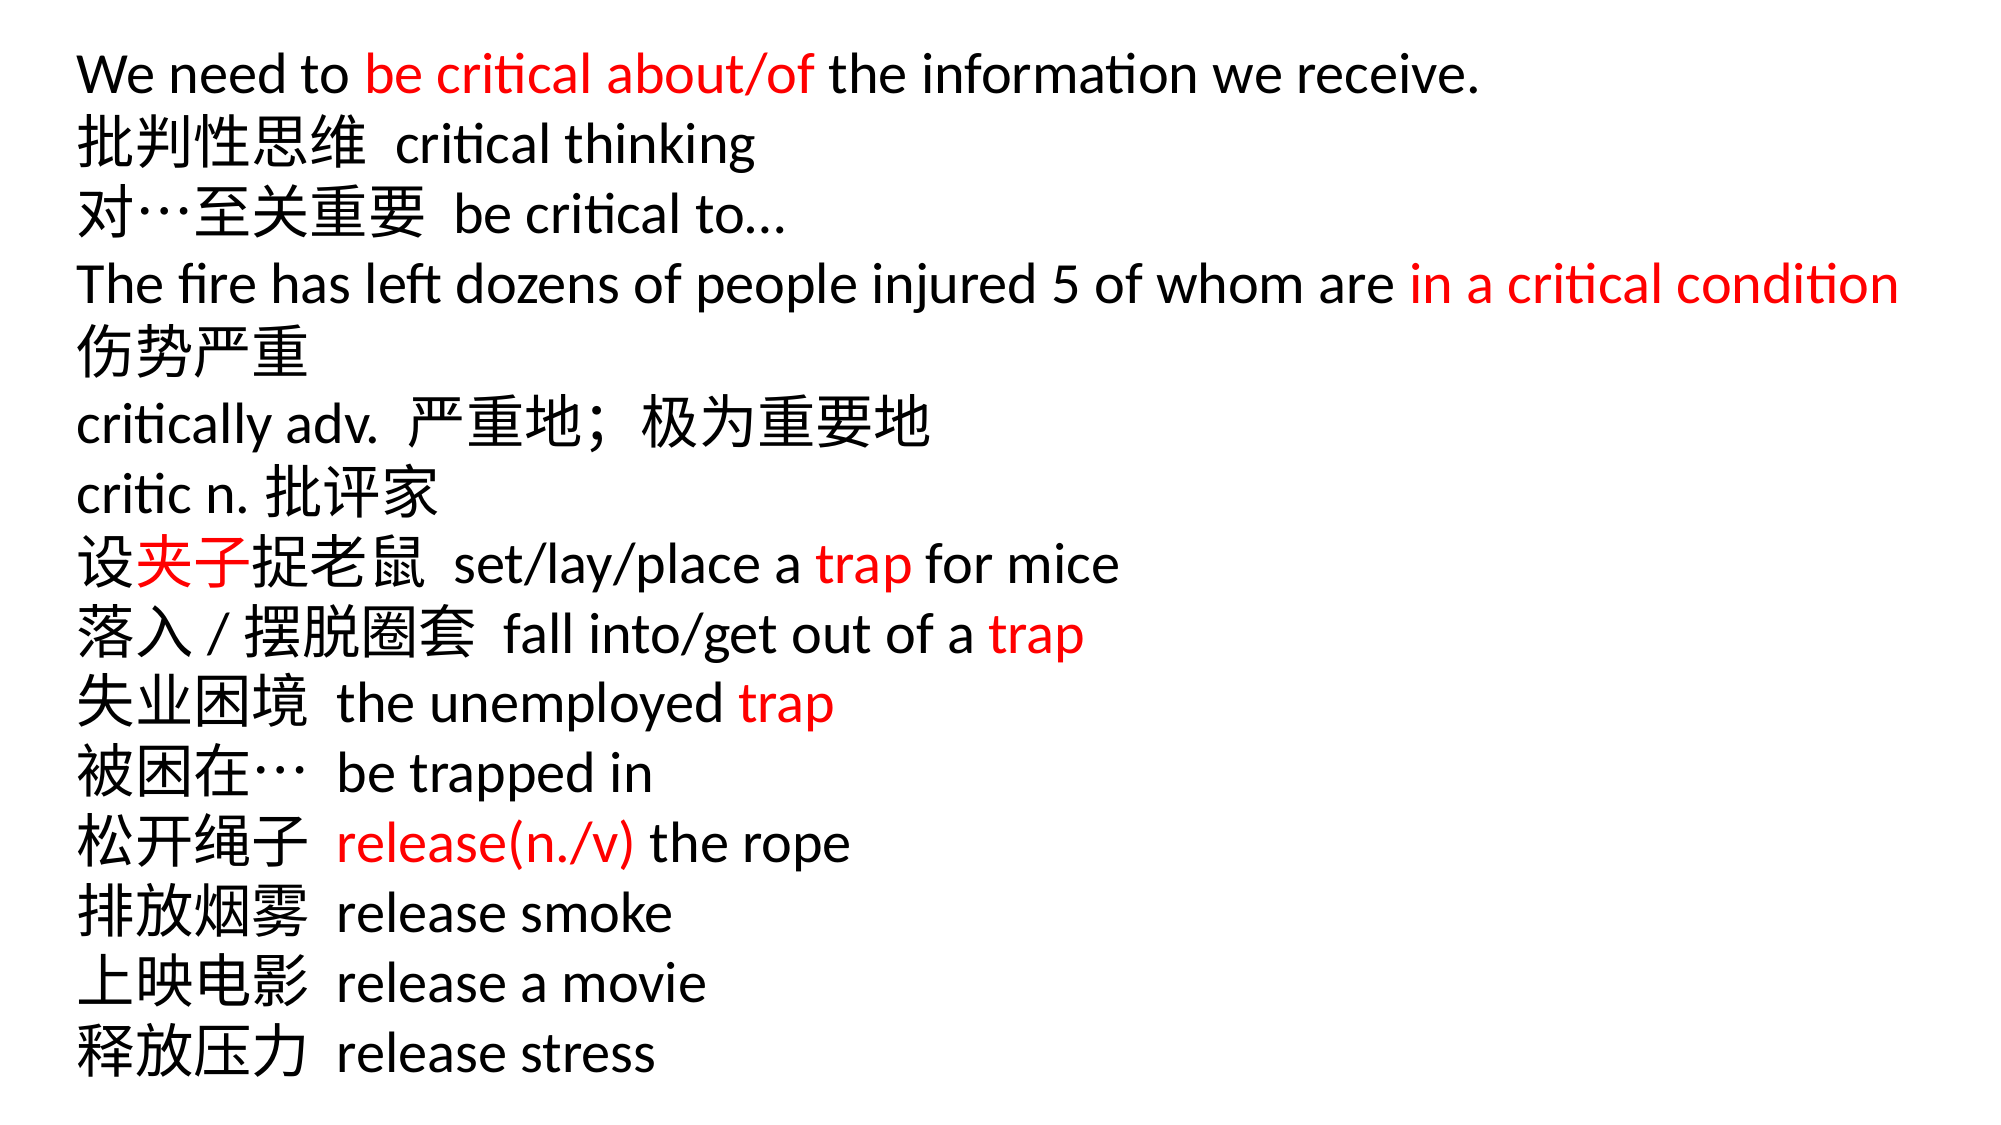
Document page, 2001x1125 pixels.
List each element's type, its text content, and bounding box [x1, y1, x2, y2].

text_box We need to be critical about/of the information we receive. 批判性思维 critical thinking 对…至关重要 be critical to… The fire has left dozens of people injured 5 of whom are in a critical condition 伤势严重 critically adv. 严重地；极为重要地 critic n.批评家 设夹子捉老鼠 set/lay/place a trap for mice 落入/摆脱圈套 fall into/get out of a trap 失业困境 the unemployed trap 被困在… be trapped in 松开绳子 release(n./v) the rope 排放烟雾 release smoke 上映电影 release a movie 释放压力 release stress [62, 27, 1938, 1125]
